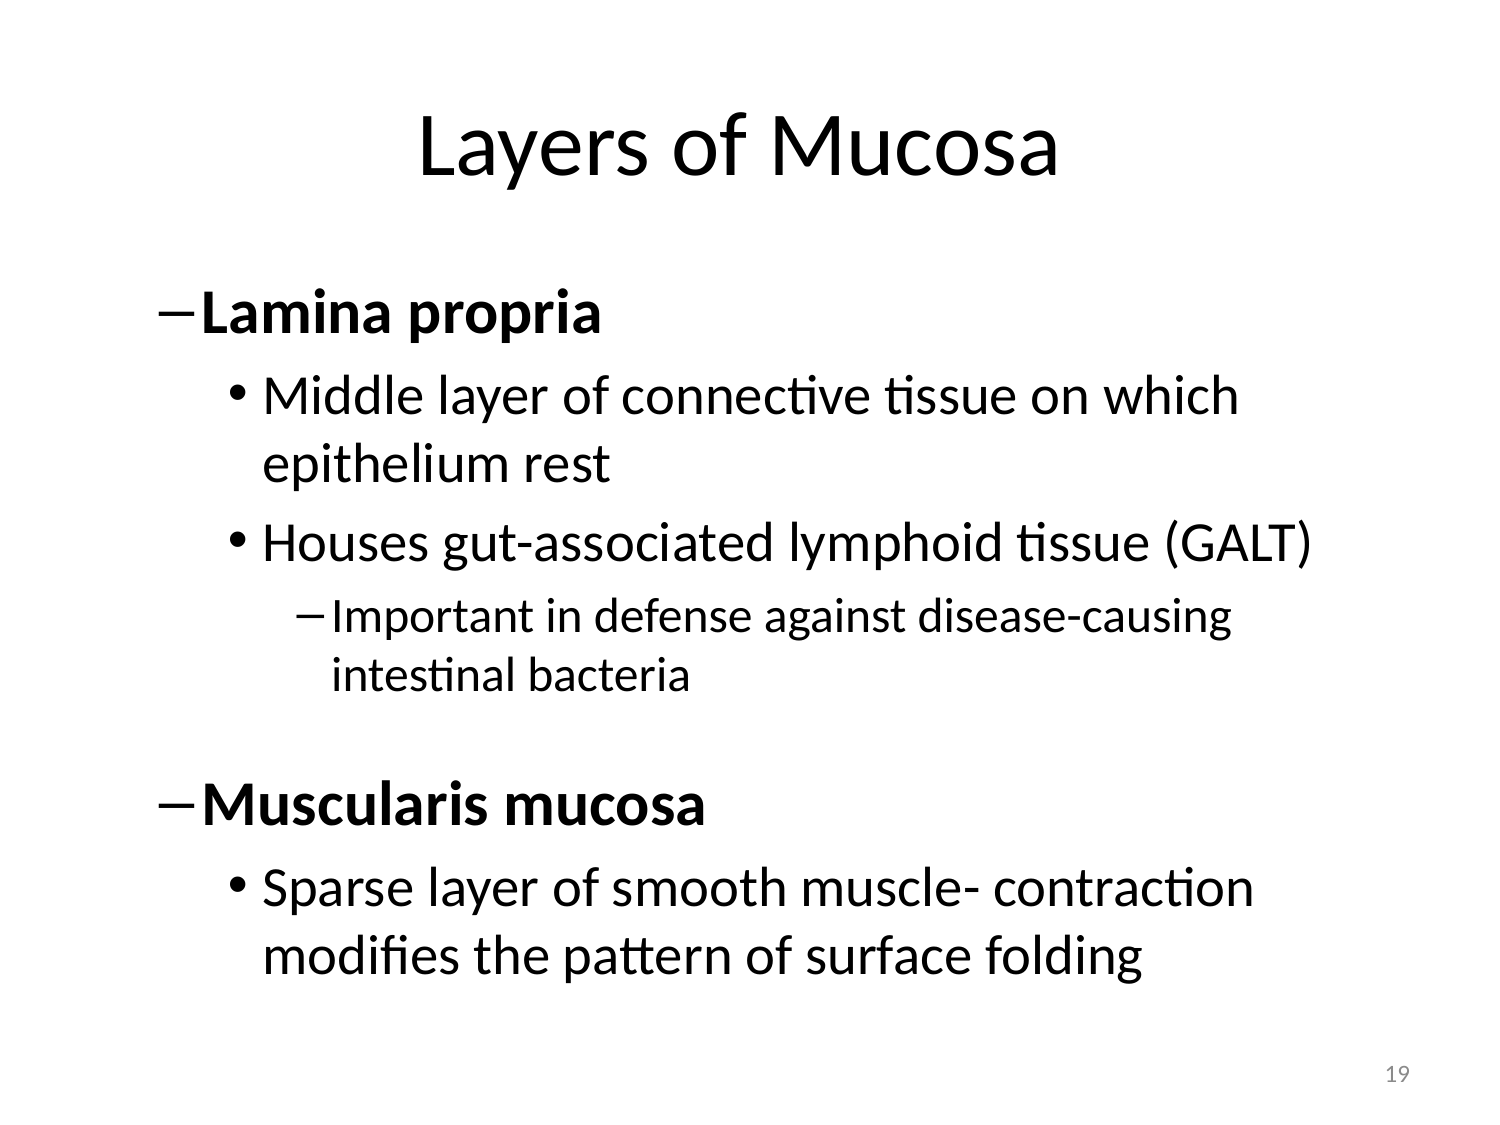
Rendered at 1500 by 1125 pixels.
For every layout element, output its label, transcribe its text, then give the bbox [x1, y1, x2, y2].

list Lamina propria Middle layer of connective tissue on which epithelium rest Houses gut-associated lymphoid tissue (GALT) Important in defense against disease-causing intestinal bacteria Muscularis mucosa Sparse layer of smooth muscle- contraction modifies the pattern of surface folding [75, 262, 1425, 1005]
title Layers of Mucosa [75, 45, 1425, 233]
slide_number 19 [1074, 1042, 1425, 1103]
